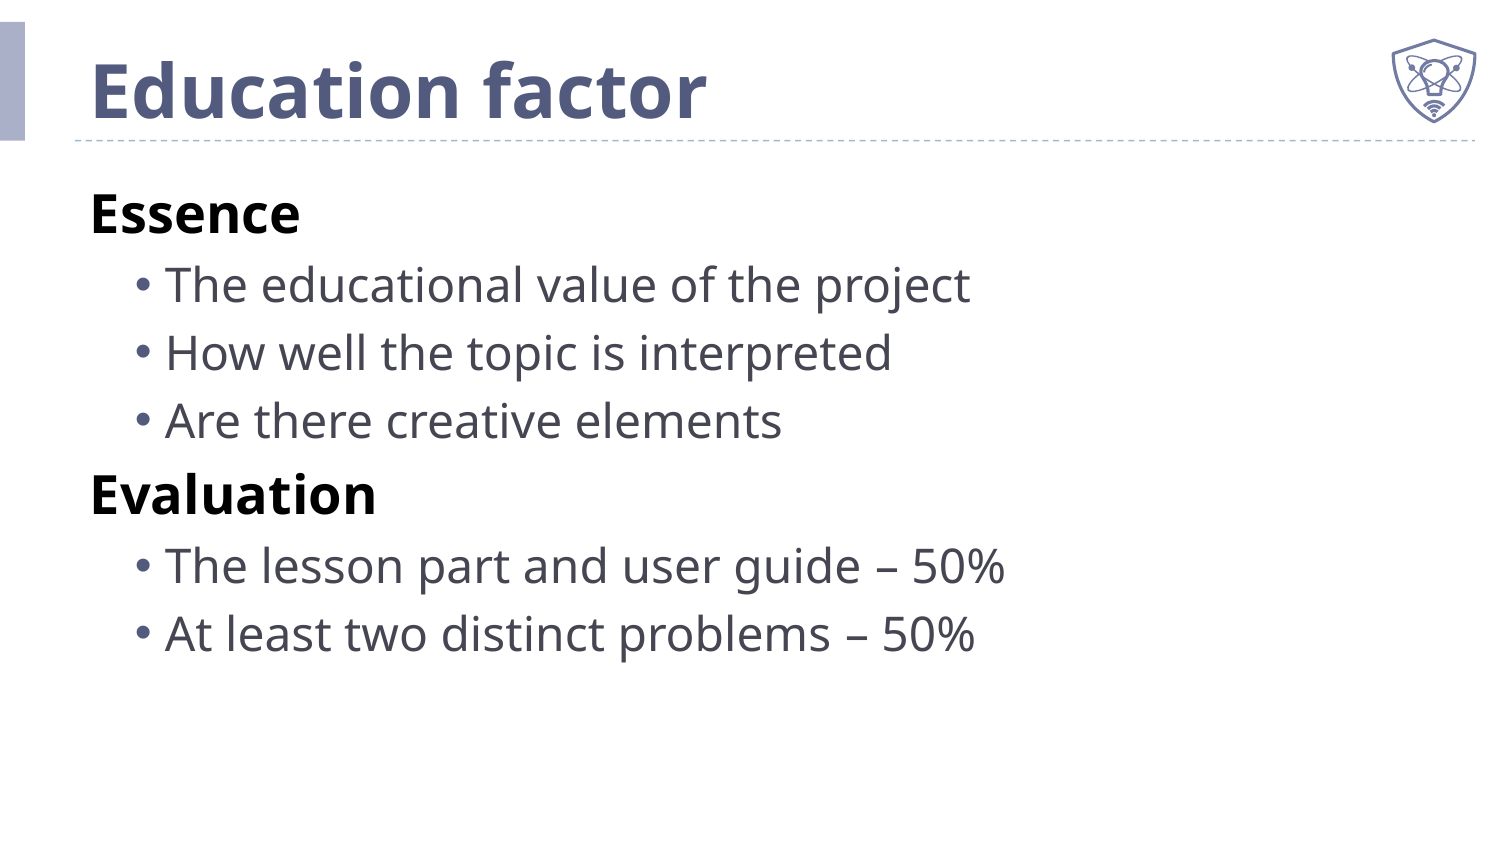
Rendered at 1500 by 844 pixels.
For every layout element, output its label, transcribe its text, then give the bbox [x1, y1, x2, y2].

title Education factor [75, 18, 1475, 141]
list Essence The educational value of the project How well the topic is interpreted Are there creative elements Evaluation The lesson part and user guide – 50% At least two distinct problems – 50% [75, 171, 1475, 835]
